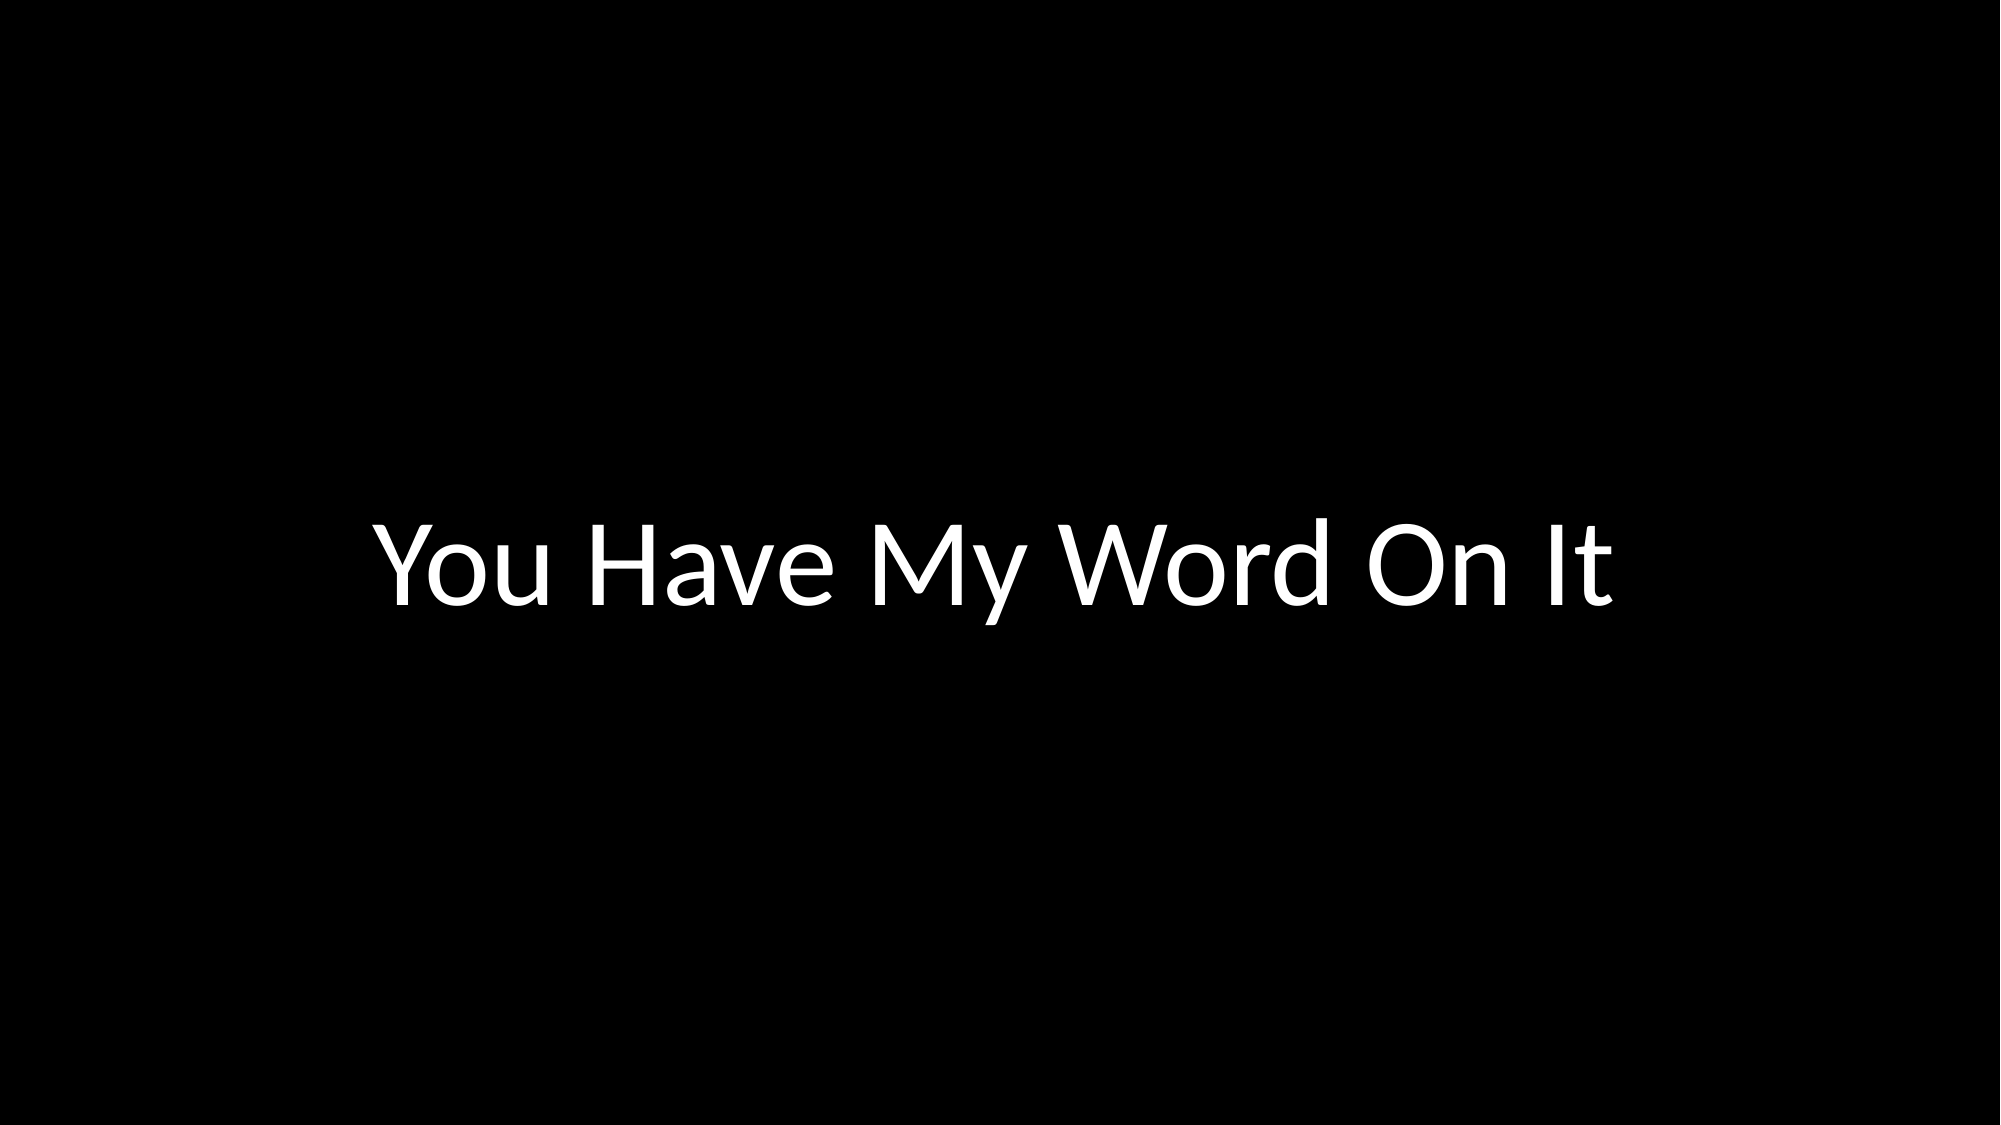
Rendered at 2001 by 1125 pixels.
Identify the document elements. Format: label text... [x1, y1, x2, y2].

list You Have My Word On It [131, 489, 1857, 827]
